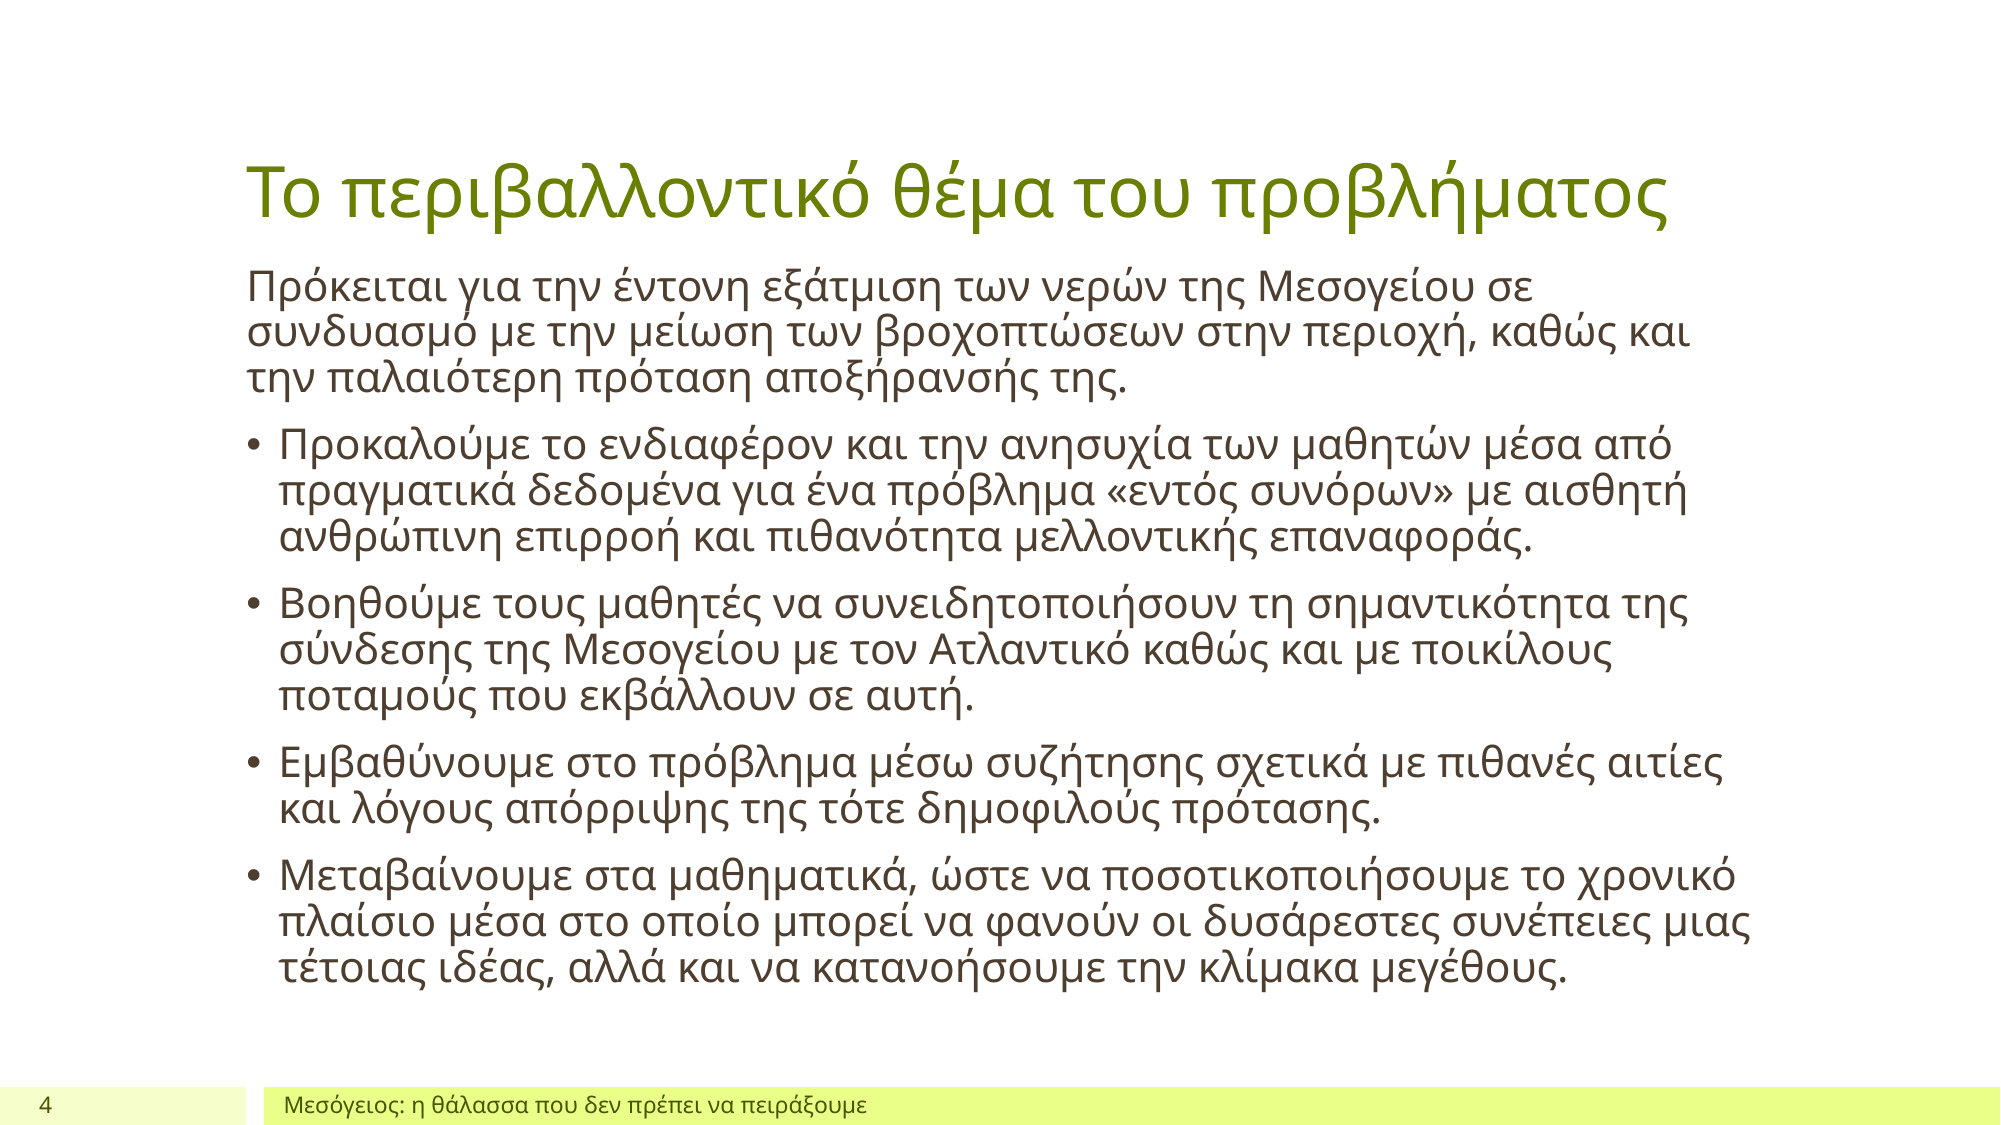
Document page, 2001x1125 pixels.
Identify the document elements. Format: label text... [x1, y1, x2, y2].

footer Μεσόγειος: η θάλασσα που δεν πρέπει να πειράξουμε [268, 1087, 1769, 1125]
slide_number 4 [0, 1087, 68, 1125]
list Πρόκειται για την έντονη εξάτμιση των νερών της Μεσογείου σε συνδυασμό με την μείωση των βροχοπτώσεων στην περιοχή, καθώς και την παλαιότερη πρόταση αποξήρανσής της. Προκαλούμε το ενδιαφέρον και την ανησυχία των μαθητών μέσα από πραγματικά δεδομένα για ένα πρόβλημα «εντός συνόρων» με αισθητή ανθρώπινη επιρροή και πιθανότητα μελλοντικής επαναφοράς. Βοηθούμε τους μαθητές να συνειδητοποιήσουν τη σημαντικότητα της σύνδεσης της Μεσογείου με τον Ατλαντικό καθώς και με ποικίλους ποταμούς που εκβάλλουν σε αυτή. Εμβαθύνουμε στο πρόβλημα μέσω συζήτησης σχετικά με πιθανές αιτίες και λόγους απόρριψης της τότε δημοφιλούς πρότασης. Μεταβαίνουμε στα μαθηματικά, ώστε να ποσοτικοποιήσουμε το χρονικό πλαίσιο μέσα στο οποίο μπορεί να φανούν οι δυσάρεστες συνέπειες μιας τέτοιας ιδέας, αλλά και να κατανοήσουμε την κλίμακα μεγέθους. [231, 256, 1769, 1015]
title Το περιβαλλοντικό θέμα του προβλήματος [231, 45, 1769, 240]
